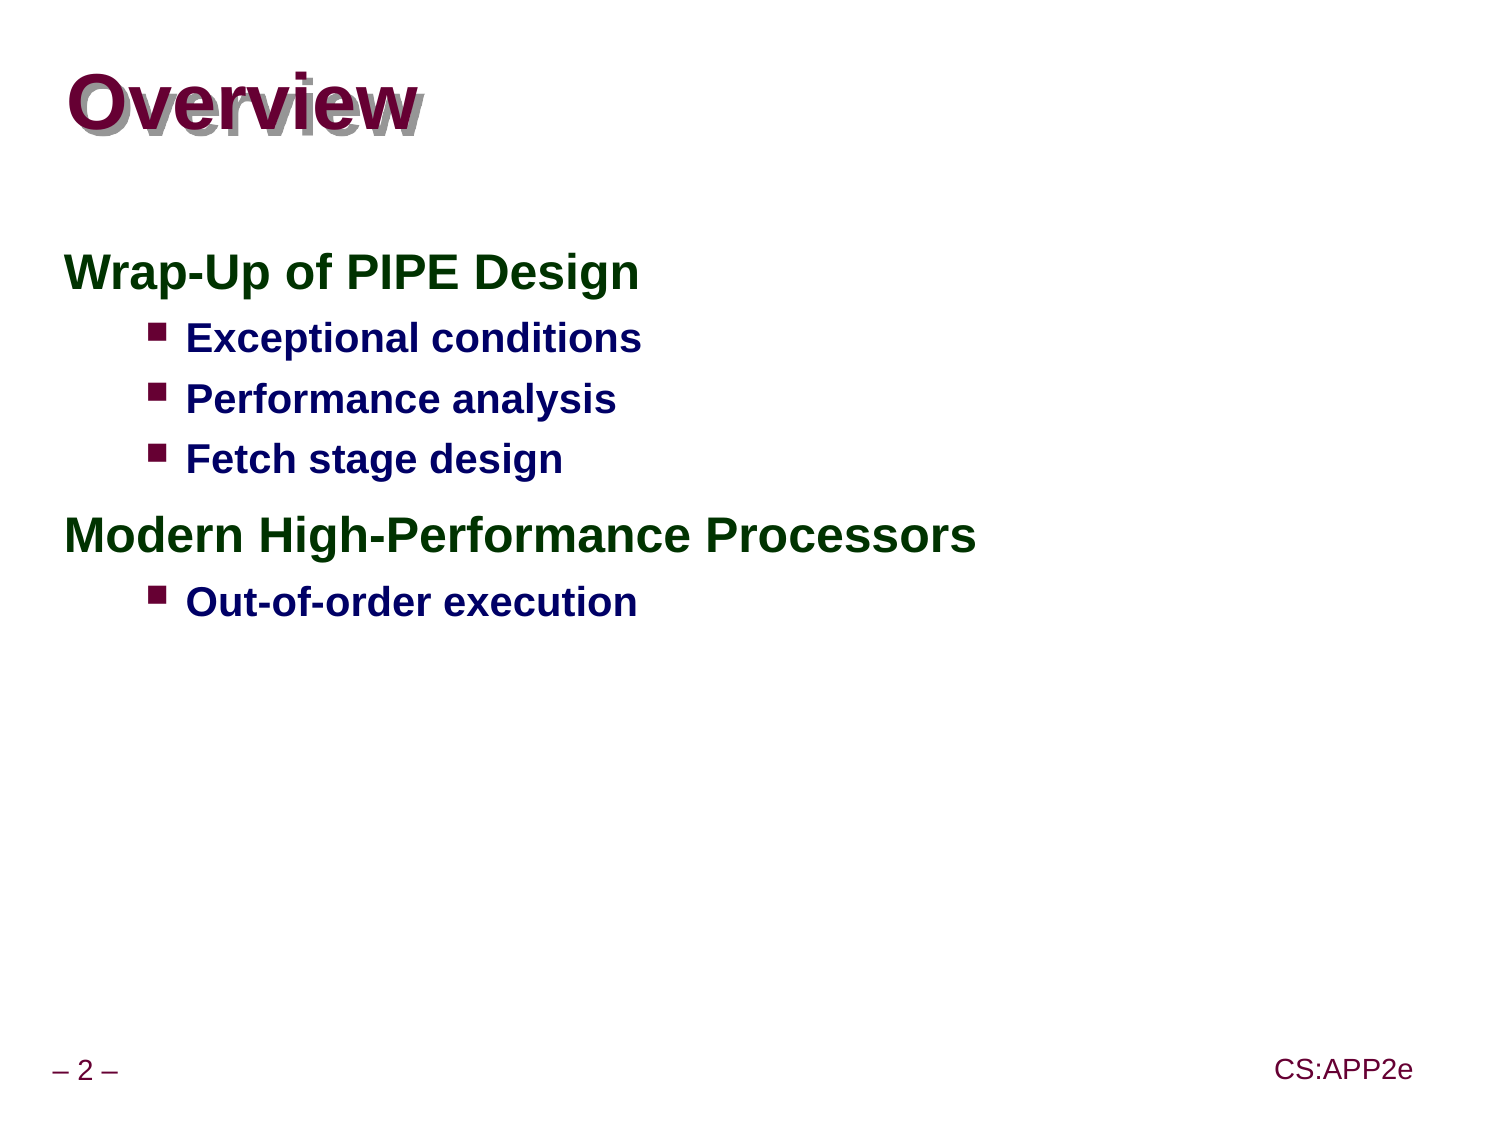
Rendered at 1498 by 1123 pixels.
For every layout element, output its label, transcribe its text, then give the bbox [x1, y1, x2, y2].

title Overview [66, 40, 1495, 169]
list Wrap-Up of PIPE Design Exceptional conditions Performance analysis Fetch stage design Modern High-Performance Processors Out-of-order execution [48, 236, 1410, 1092]
